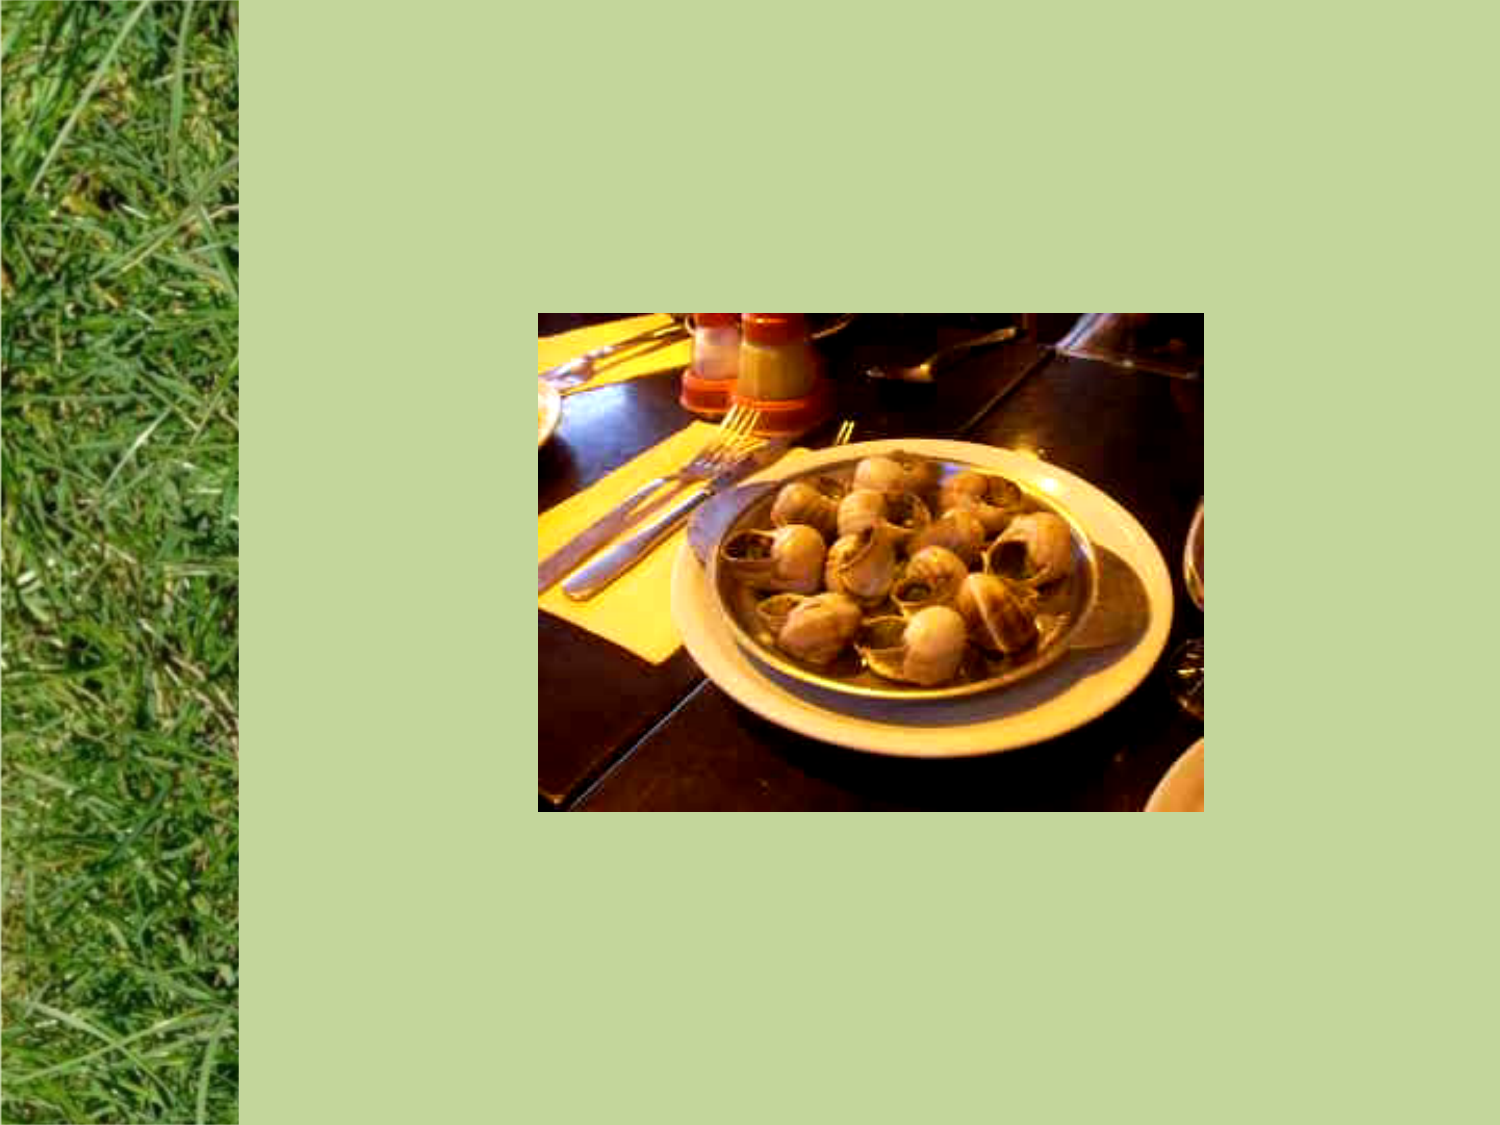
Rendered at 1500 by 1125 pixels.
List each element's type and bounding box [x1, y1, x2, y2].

picture [0, 1, 537, 1124]
text_box [537, 312, 1205, 813]
